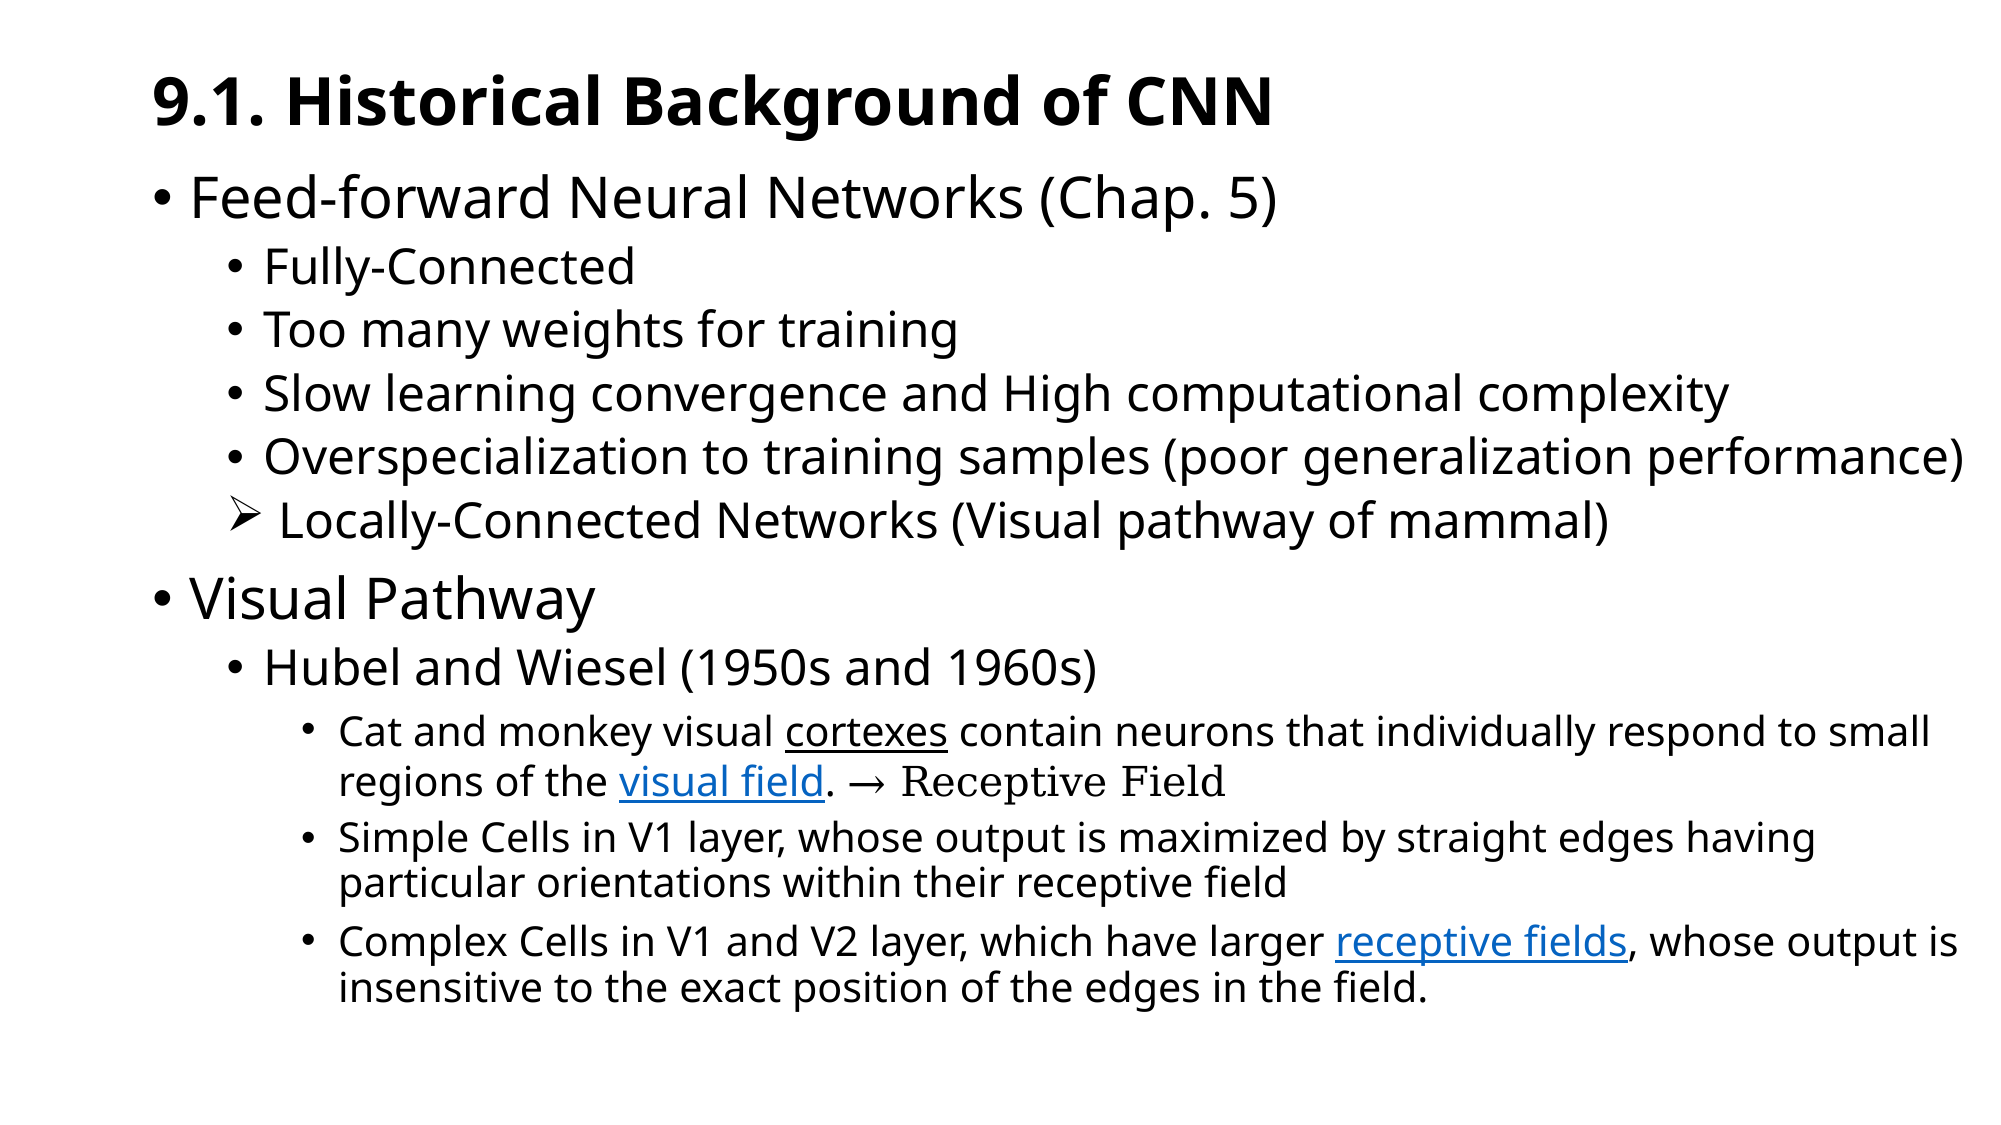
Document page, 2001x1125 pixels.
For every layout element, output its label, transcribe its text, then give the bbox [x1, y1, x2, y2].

title 9.1. Historical Background of CNN [137, 59, 1863, 148]
list Feed-forward Neural Networks (Chap. 5) Fully-Connected Too many weights for training Slow learning convergence and High computational complexity Overspecialization to training samples (poor generalization performance) Locally-Connected Networks (Visual pathway of mammal) Visual Pathway Hubel and Wiesel (1950s and 1960s) Cat and monkey visual cortexes contain neurons that individually respond to small regions of the visual field. → Receptive Field Simple Cells in V1 layer, whose output is maximized by straight edges having particular orientations within their receptive field Complex Cells in V1 and V2 layer, which have larger receptive fields, whose output is insensitive to the exact position of the edges in the field. [137, 161, 1984, 1075]
